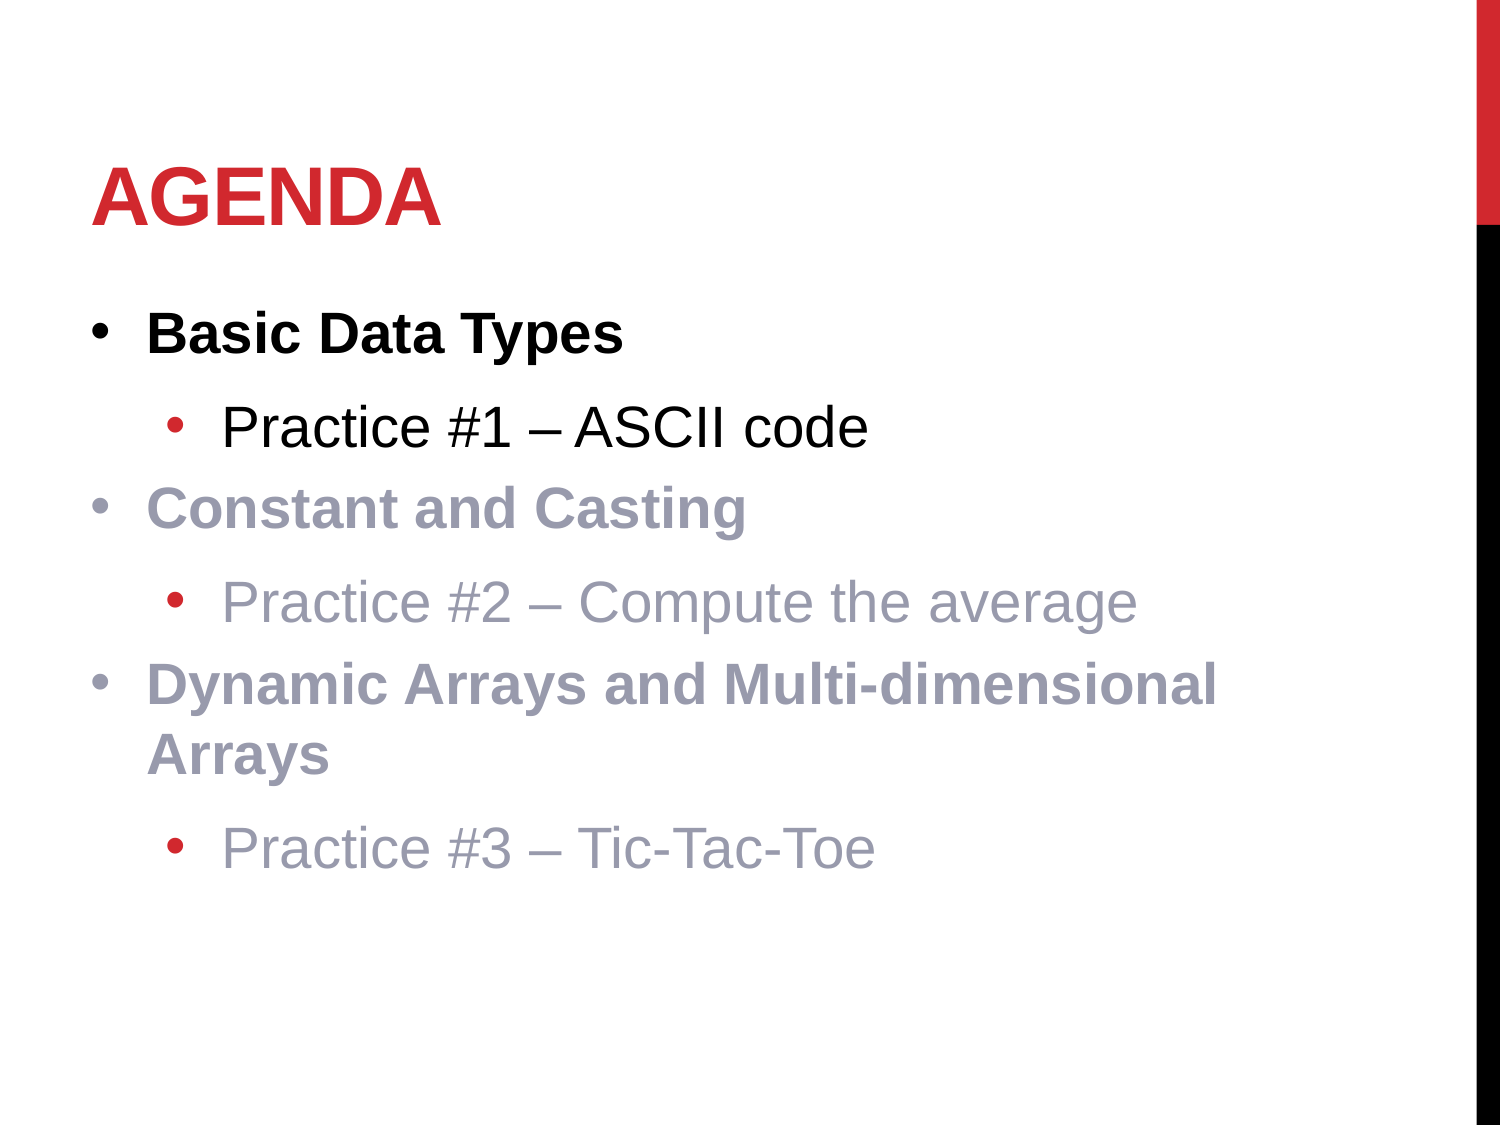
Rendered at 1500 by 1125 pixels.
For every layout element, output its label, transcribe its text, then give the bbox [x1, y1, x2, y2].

title Agenda [75, 25, 1025, 250]
list Basic Data Types Practice #1 – ASCII code Constant and Casting Practice #2 – Compute the average Dynamic Arrays and Multi-dimensional Arrays Practice #3 – Tic-Tac-Toe [75, 287, 1325, 1005]
